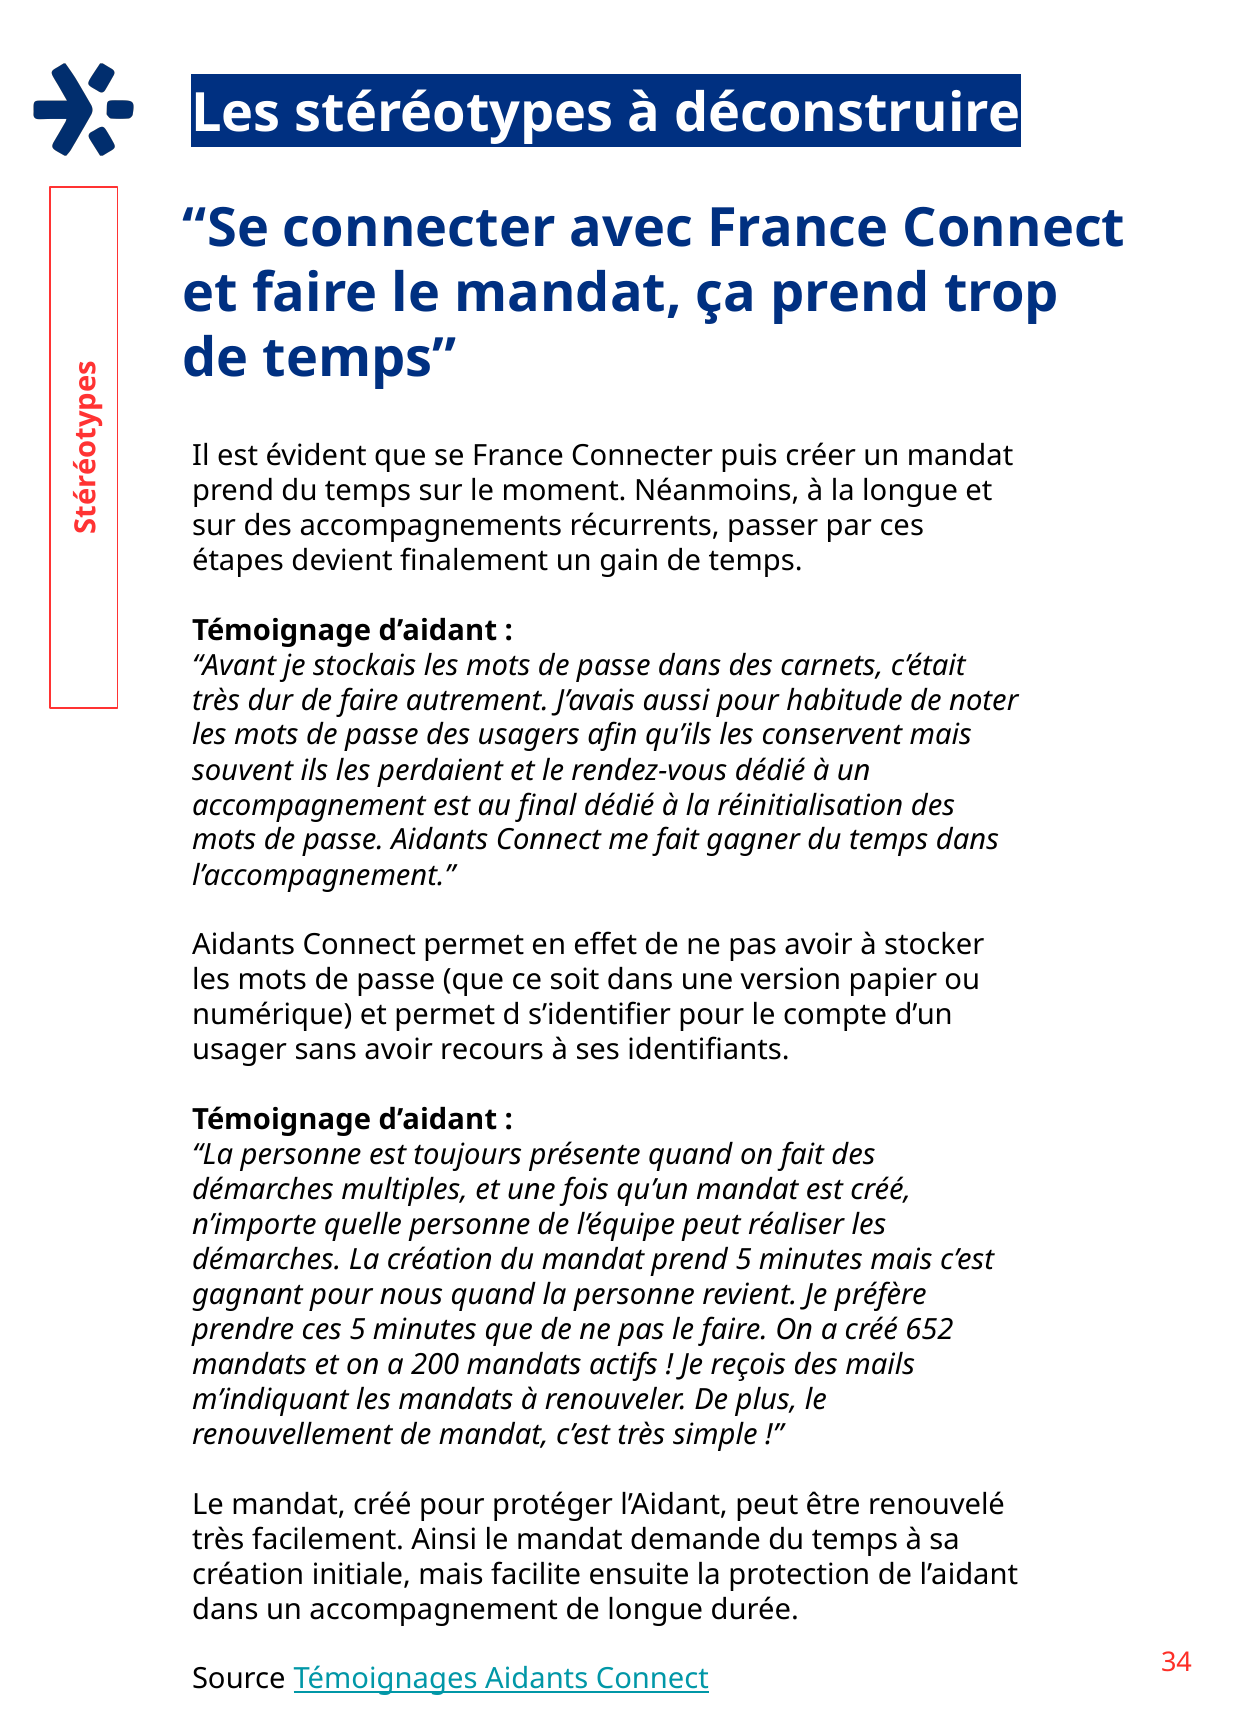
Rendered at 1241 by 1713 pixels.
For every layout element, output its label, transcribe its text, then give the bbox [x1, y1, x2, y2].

text_box Il est évident que se France Connecter puis créer un mandat prend du temps sur le moment. Néanmoins, à la longue et sur des accompagnements récurrents, passer par ces étapes devient finalement un gain de temps. Témoignage d’aidant : “Avant je stockais les mots de passe dans des carnets, c’était très dur de faire autrement. J’avais aussi pour habitude de noter les mots de passe des usagers afin qu’ils les conservent mais souvent ils les perdaient et le rendez-vous dédié à un accompagnement est au final dédié à la réinitialisation des mots de passe. Aidants Connect me fait gagner du temps dans l’accompagnement.” Aidants Connect permet en effet de ne pas avoir à stocker les mots de passe (que ce soit dans une version papier ou numérique) et permet d s’identifier pour le compte d’un usager sans avoir recours à ses identifiants. Témoignage d’aidant : “La personne est toujours présente quand on fait des démarches multiples, et une fois qu’un mandat est créé, n’importe quelle personne de l’équipe peut réaliser les démarches. La création du mandat prend 5 minutes mais c’est gagnant pour nous quand la personne revient. Je préfère prendre ces 5 minutes que de ne pas le faire. On a créé 652 mandats et on a 200 mandats actifs ! Je reçois des mails m’indiquant les mandats à renouveler. De plus, le renouvellement de mandat, c’est très simple !” Le mandat, créé pour protéger l’Aidant, peut être renouvelé très facilement. Ainsi le mandat demande du temps à sa création initiale, mais facilite ensuite la protection de l’aidant dans un accompagnement de longue durée. Source Témoignages Aidants Connect [177, 421, 1035, 1713]
slide_number ‹#› [1136, 1621, 1211, 1705]
text_box Les stéréotypes à déconstruire [185, 71, 1241, 148]
picture [32, 61, 135, 157]
text_box “Se connecter avec France Connect et faire le mandat, ça prend trop de temps” [177, 187, 1157, 394]
text_box Stéréotypes [49, 187, 118, 709]
